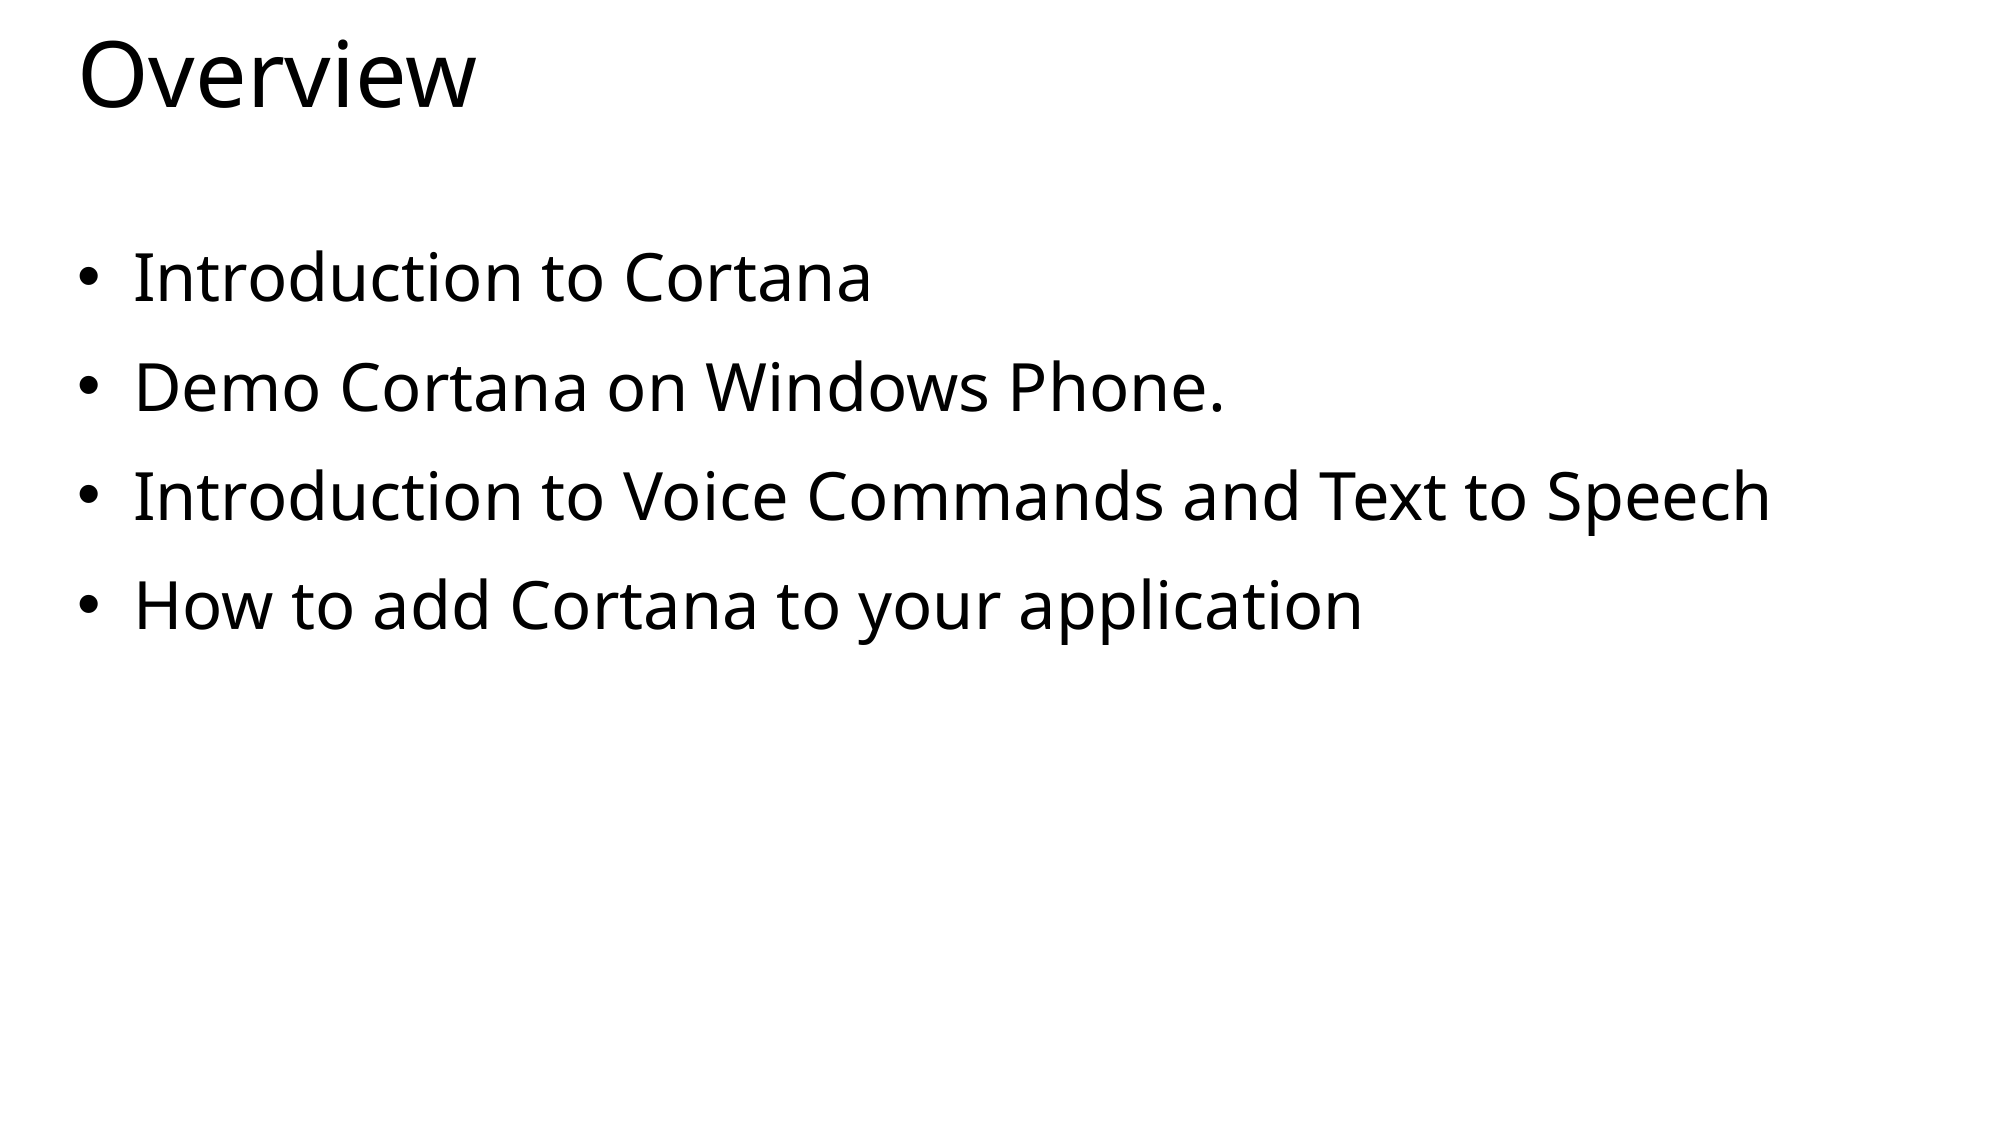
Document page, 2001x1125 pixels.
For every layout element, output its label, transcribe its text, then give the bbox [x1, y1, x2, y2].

list Introduction to Cortana Demo Cortana on Windows Phone. Introduction to Voice Commands and Text to Speech How to add Cortana to your application [62, 227, 1953, 1096]
title Overview [62, 29, 1953, 205]
